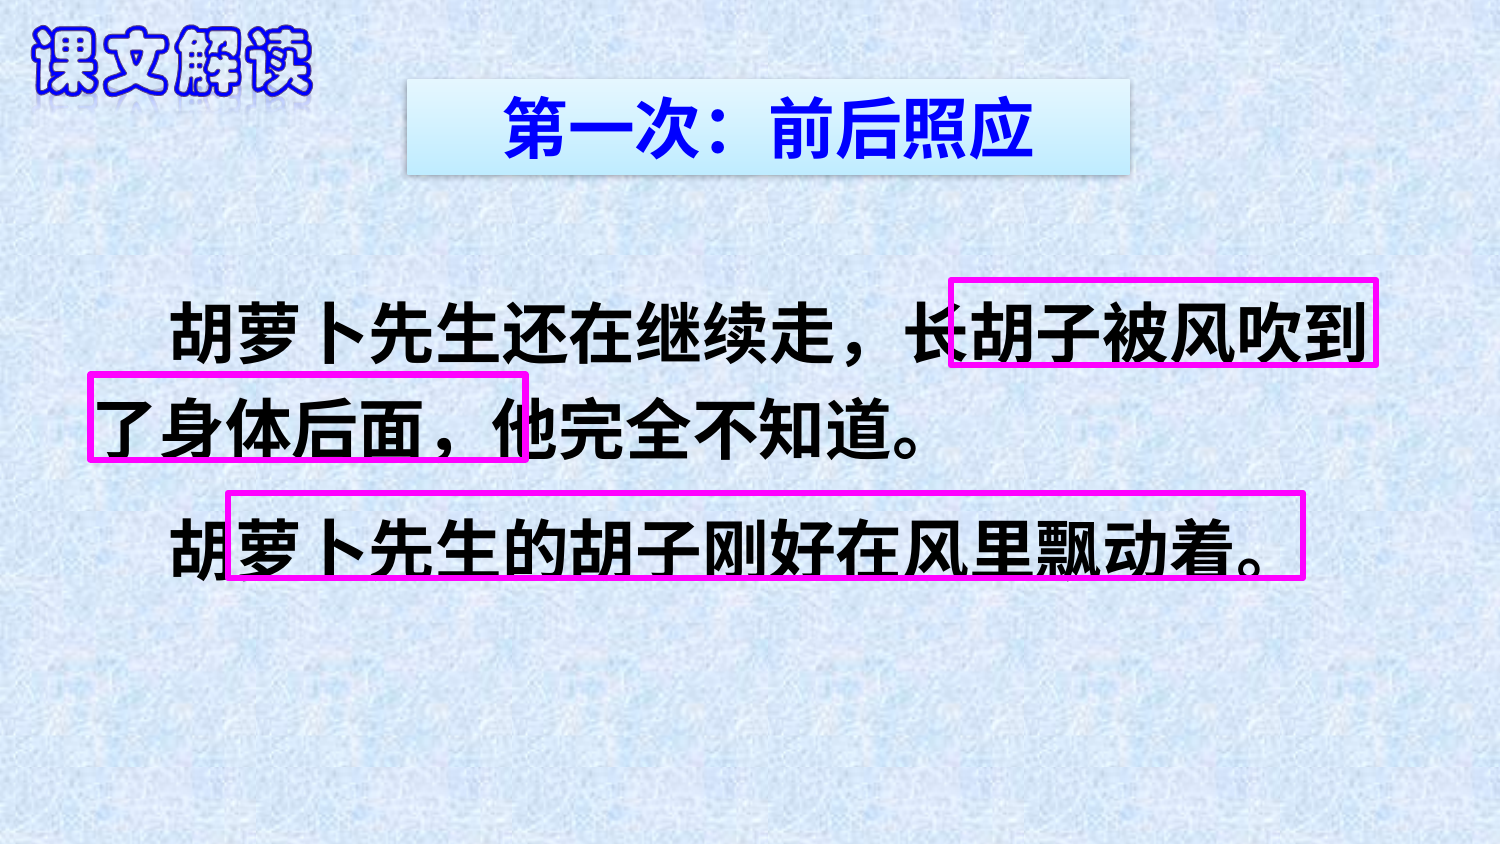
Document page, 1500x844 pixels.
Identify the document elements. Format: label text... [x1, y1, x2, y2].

text_box [950, 280, 1376, 366]
picture [0, 0, 1500, 844]
text_box 第一次：前后照应 [407, 79, 1130, 175]
text_box [90, 374, 526, 460]
text_box 胡萝卜先生还在继续走，长胡子被风吹到了身体后面，他完全不知道。 胡萝卜先生的胡子刚好在风里飘动着。 [76, 268, 1400, 596]
text_box [228, 492, 1303, 578]
